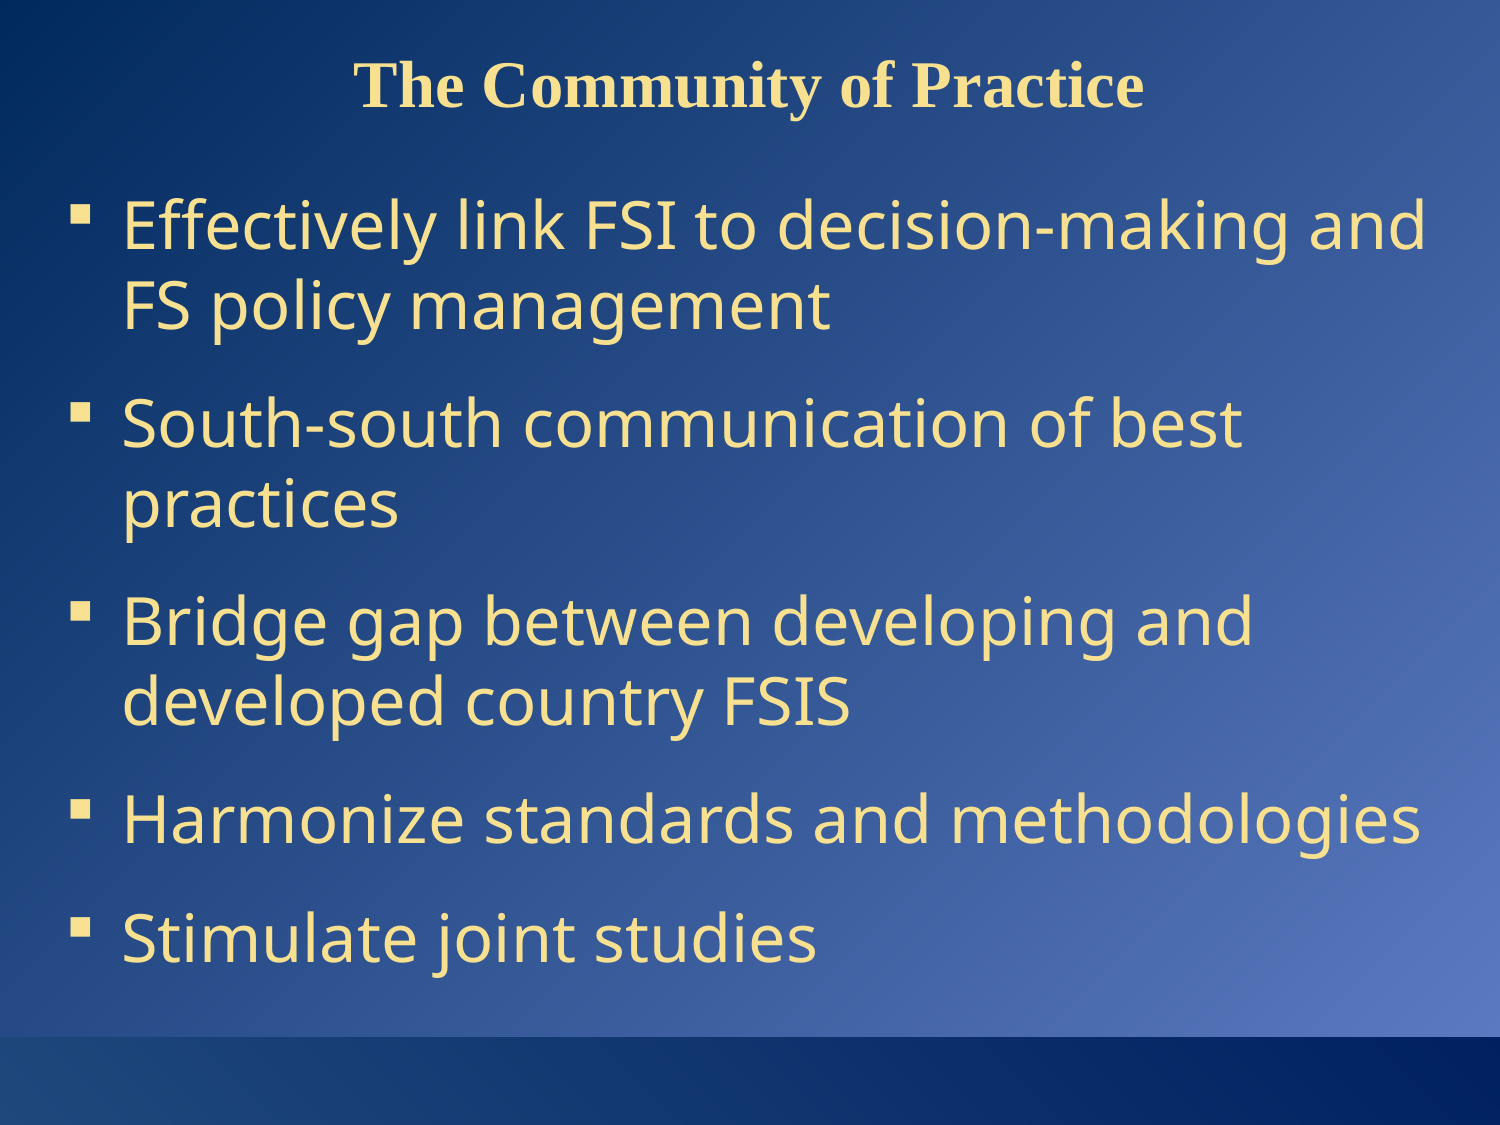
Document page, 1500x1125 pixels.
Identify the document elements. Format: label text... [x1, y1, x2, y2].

list Effectively link FSI to decision-making and FS policy management South-south communication of best practices Bridge gap between developing and developed country FSIS Harmonize standards and methodologies Stimulate joint studies [49, 174, 1451, 1013]
title The Community of Practice [49, 24, 1451, 138]
